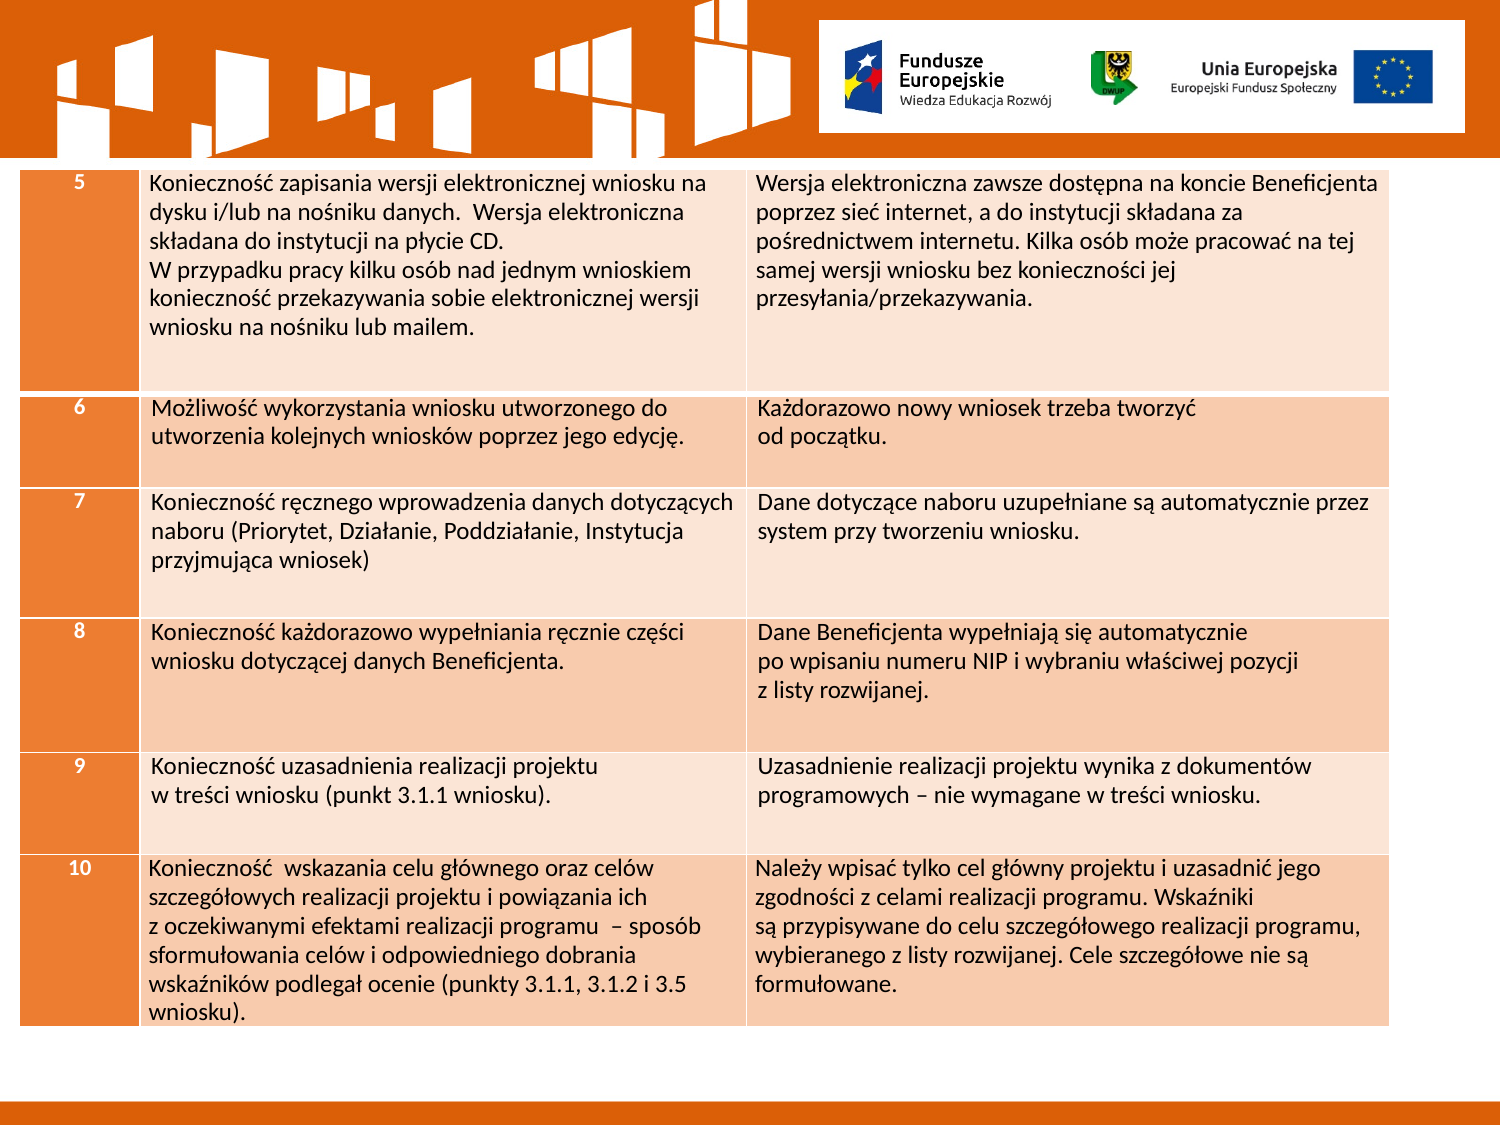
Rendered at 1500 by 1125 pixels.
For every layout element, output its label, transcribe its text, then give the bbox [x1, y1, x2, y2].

table_cell 7 [20, 489, 139, 617]
table_cell Dane dotyczące naboru uzupełniane są automatycznie przez system przy tworzeniu wniosku. [747, 489, 1389, 617]
table_cell Każdorazowo nowy wniosek trzeba tworzyć od początku. [747, 397, 1389, 487]
table_cell Uzasadnienie realizacji projektu wynika z dokumentów programowych – nie wymagane w treści wniosku. [747, 753, 1389, 854]
table_cell 9 [20, 753, 139, 854]
table_cell Możliwość wykorzystania wniosku utworzonego do utworzenia kolejnych wniosków poprzez jego edycję. [141, 397, 746, 487]
table_cell Konieczność uzasadnienia realizacji projektu w treści wniosku (punkt 3.1.1 wniosku). [141, 753, 746, 854]
table_cell Konieczność ręcznego wprowadzenia danych dotyczących naboru (Priorytet, Działanie, Poddziałanie, Instytucja przyjmująca wniosek) [141, 489, 746, 617]
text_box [826, 21, 1450, 133]
table_header Konieczność zapisania wersji elektronicznej wniosku na dysku i/lub na nośniku danych. Wersja elektroniczna składana do instytucji na płycie CD. W przypadku pracy kilku osób nad jednym wnioskiem konieczność przekazywania sobie elektronicznej wersji wniosku na nośniku lub mailem. [141, 170, 746, 391]
table_cell Należy wpisać tylko cel główny projektu i uzasadnić jego zgodności z celami realizacji programu. Wskaźniki są przypisywane do celu szczegółowego realizacji programu, wybieranego z listy rozwijanej. Cele szczegółowe nie są formułowane. [747, 855, 1389, 1026]
table_cell 6 [20, 397, 139, 487]
table_cell 8 [20, 619, 139, 752]
table_header Wersja elektroniczna zawsze dostępna na koncie Beneficjenta poprzez sieć internet, a do instytucji składana za pośrednictwem internetu. Kilka osób może pracować na tej samej wersji wniosku bez konieczności jej przesyłania/przekazywania. [747, 170, 1389, 391]
table_cell Dane Beneficjenta wypełniają się automatycznie po wpisaniu numeru NIP i wybraniu właściwej pozycji z listy rozwijanej. [747, 619, 1389, 752]
table_header 5 [20, 170, 139, 391]
picture [0, 0, 1500, 1125]
text_box [819, 20, 1465, 133]
table_cell Konieczność każdorazowo wypełniania ręcznie części wniosku dotyczącej danych Beneficjenta. [141, 619, 746, 752]
table_cell 10 [20, 855, 139, 1026]
table_cell Konieczność wskazania celu głównego oraz celów szczegółowych realizacji projektu i powiązania ich z oczekiwanymi efektami realizacji programu – sposób sformułowania celów i odpowiedniego dobrania wskaźników podlegał ocenie (punkty 3.1.1, 3.1.2 i 3.5 wniosku). [141, 855, 746, 1026]
